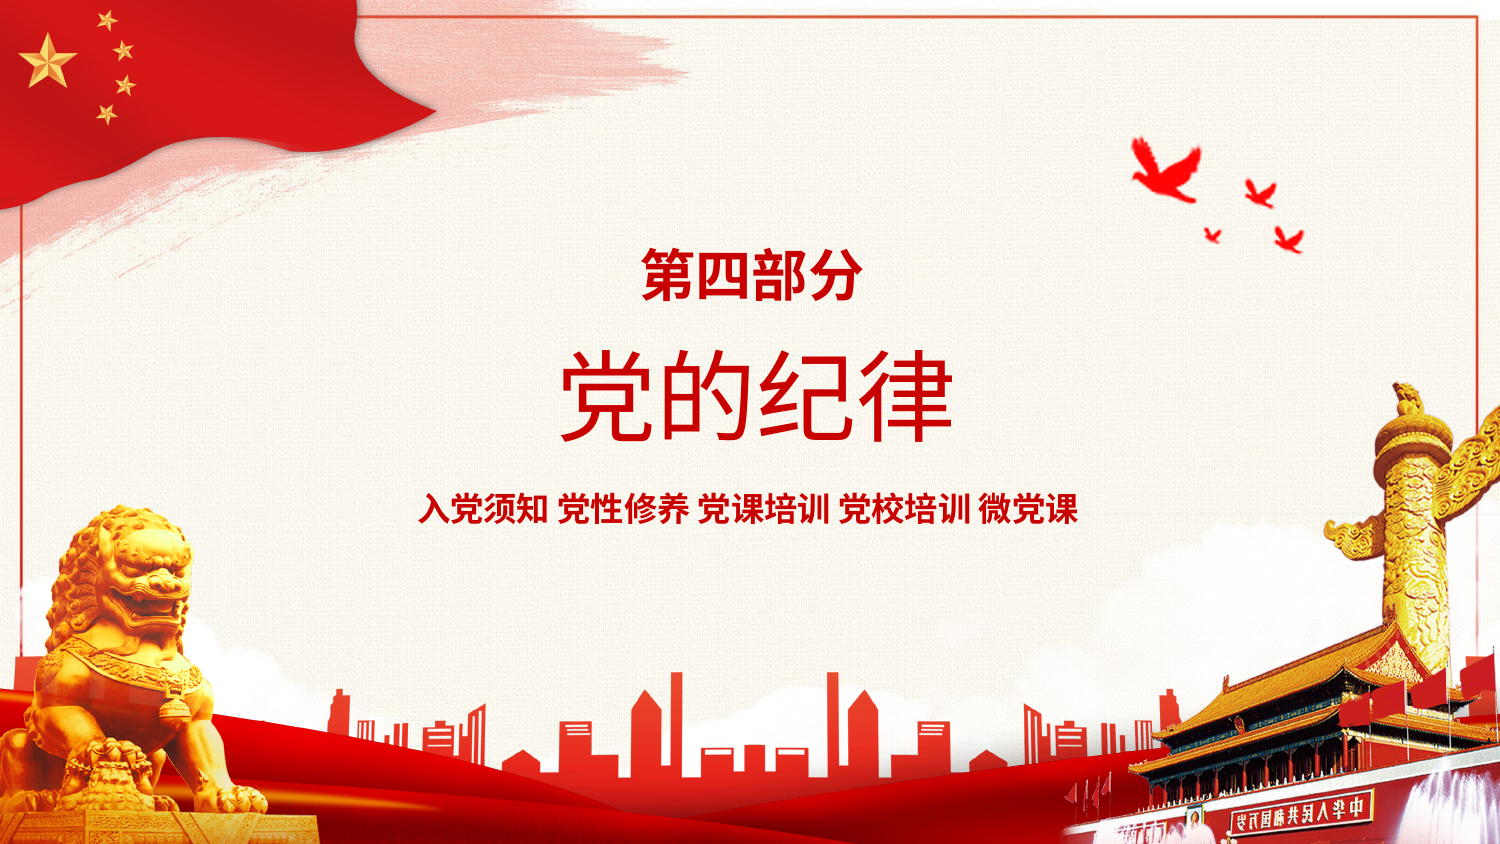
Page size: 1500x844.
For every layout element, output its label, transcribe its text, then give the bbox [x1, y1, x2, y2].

text_box 第四部分 [731, 232, 880, 316]
picture [0, 0, 1500, 844]
text_box 入党须知 党性修养 党课培训 党校培训 微党课 [402, 480, 980, 536]
text_box 党的纪律 [541, 327, 972, 463]
